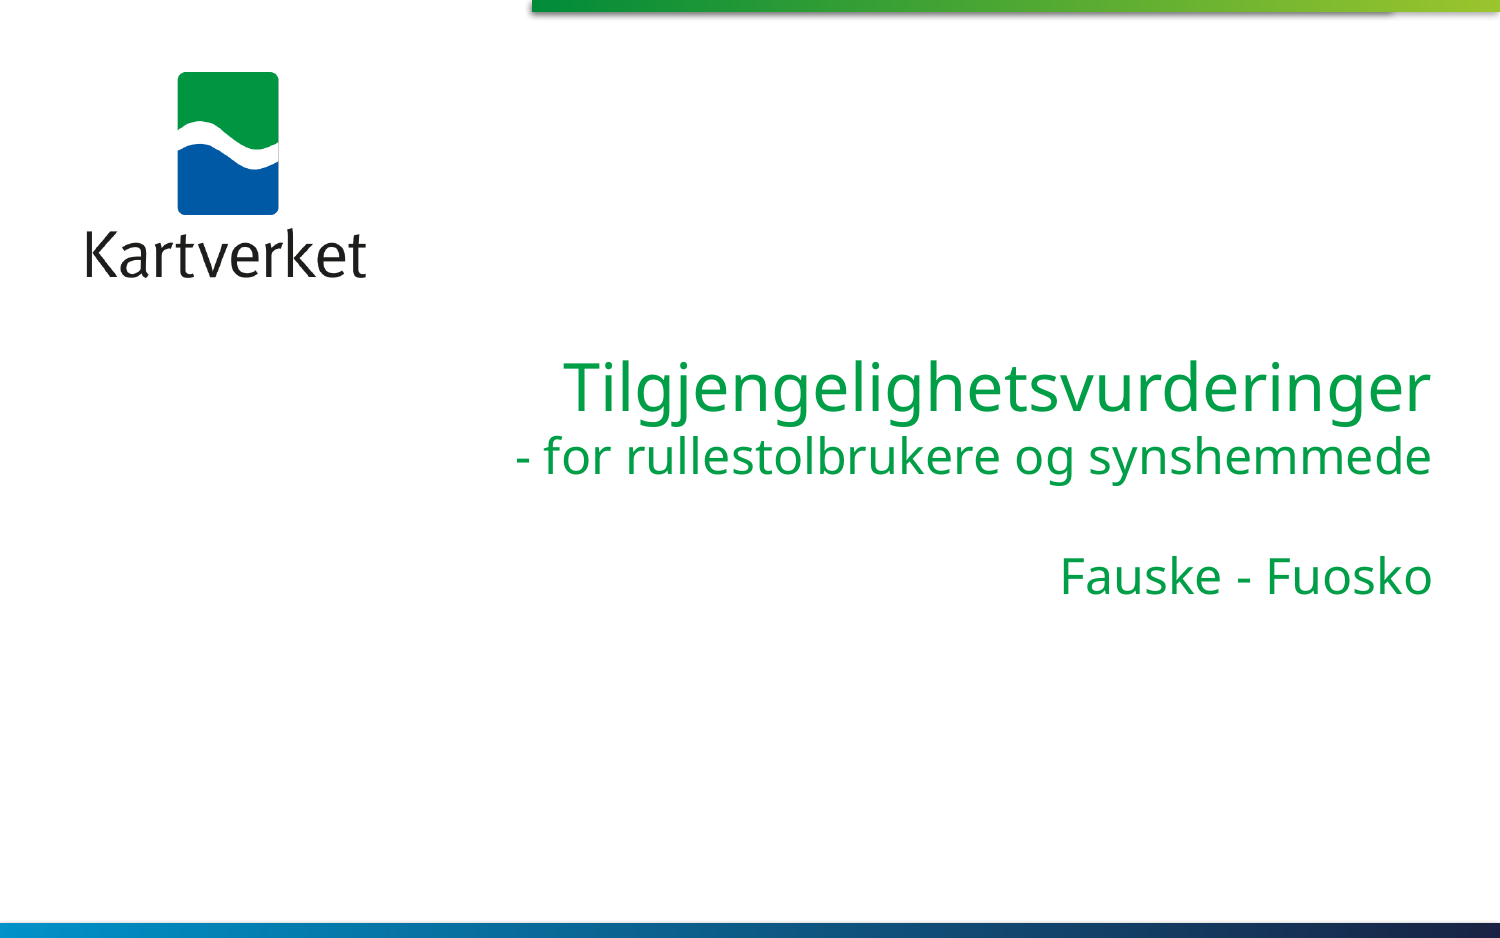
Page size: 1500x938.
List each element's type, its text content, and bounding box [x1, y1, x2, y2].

text_box Tilgjengelighetsvurderinger - for rullestolbrukere og synshemmede Fauske - Fuosko [66, 337, 1449, 613]
